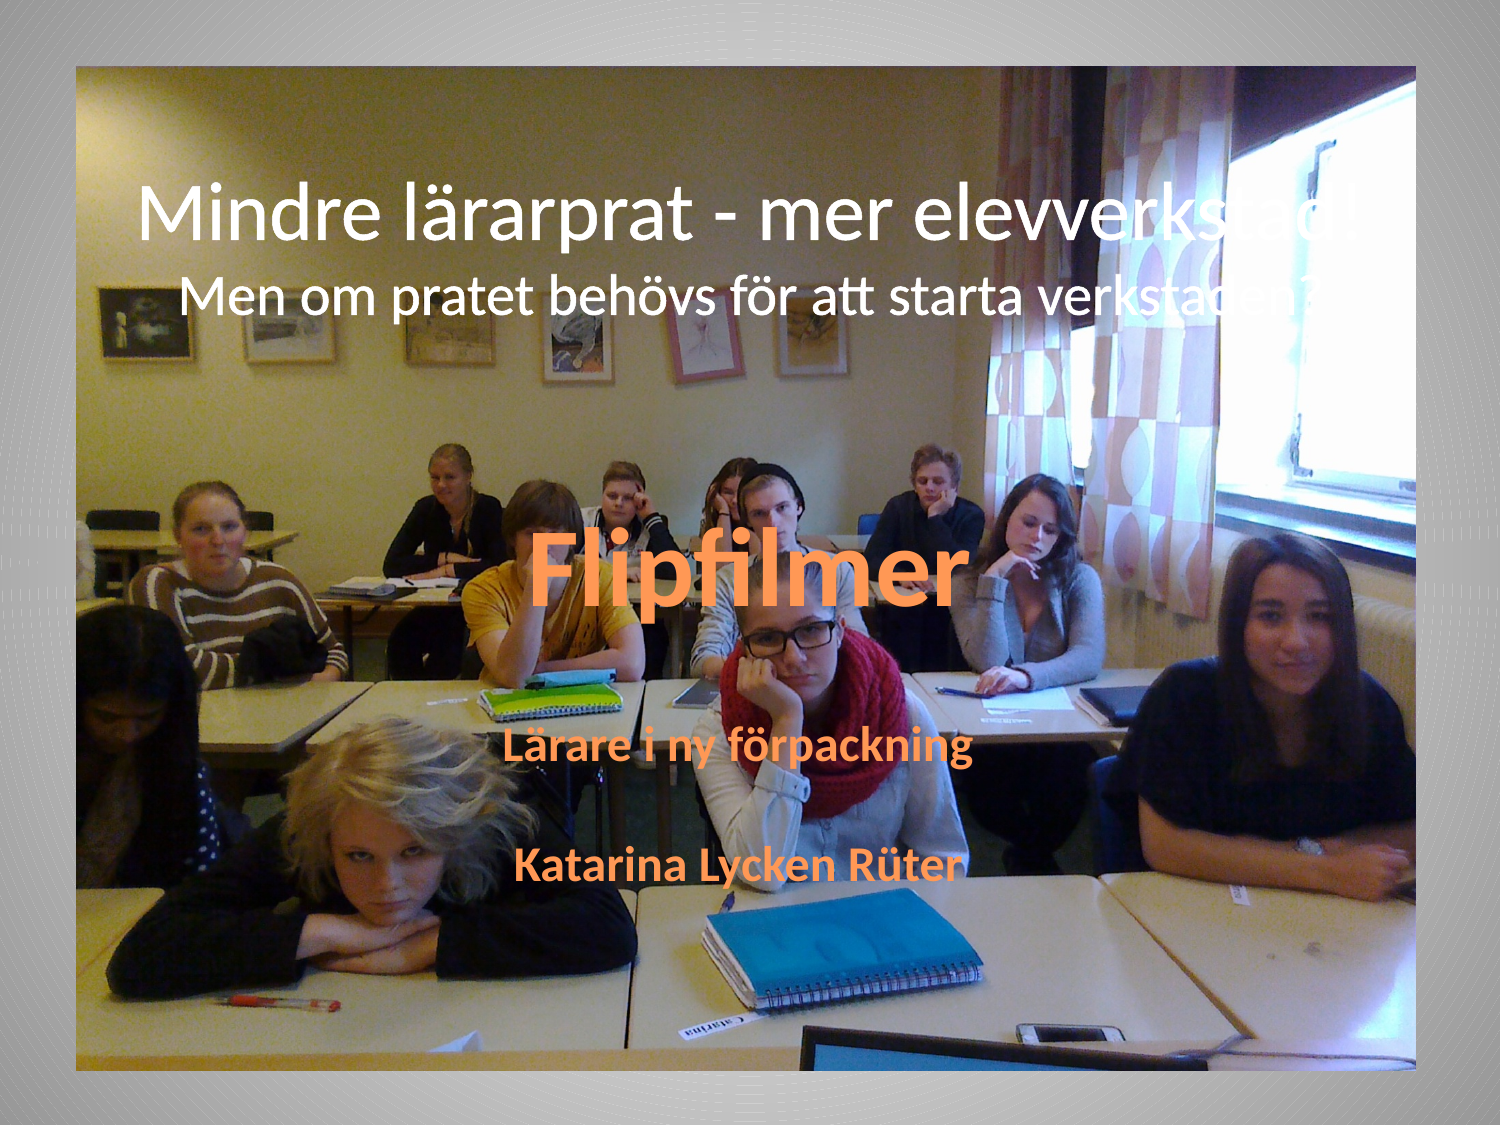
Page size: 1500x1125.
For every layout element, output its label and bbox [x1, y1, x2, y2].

picture [76, 66, 1416, 1071]
